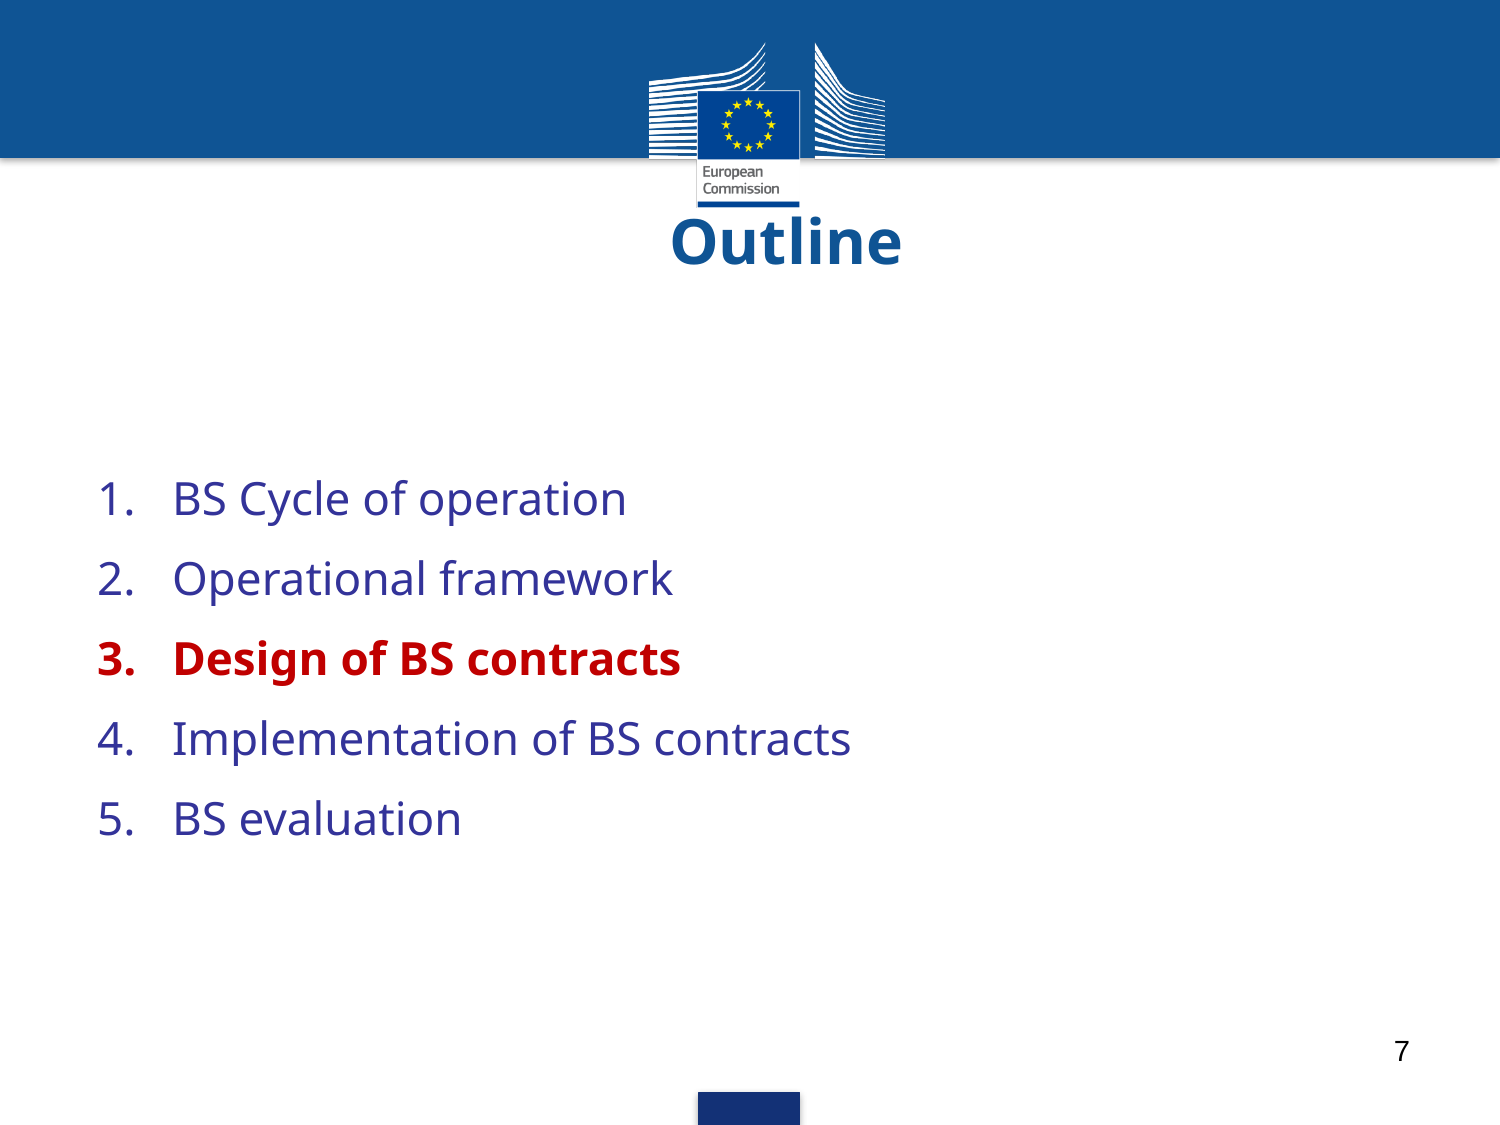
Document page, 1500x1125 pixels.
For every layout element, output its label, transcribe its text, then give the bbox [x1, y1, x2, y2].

list BS Cycle of operation Operational framework Design of BS contracts Implementation of BS contracts BS evaluation [81, 302, 1433, 1083]
title Outline [81, 175, 1433, 302]
picture [649, 42, 885, 175]
slide_number 7 [1074, 1024, 1426, 1103]
